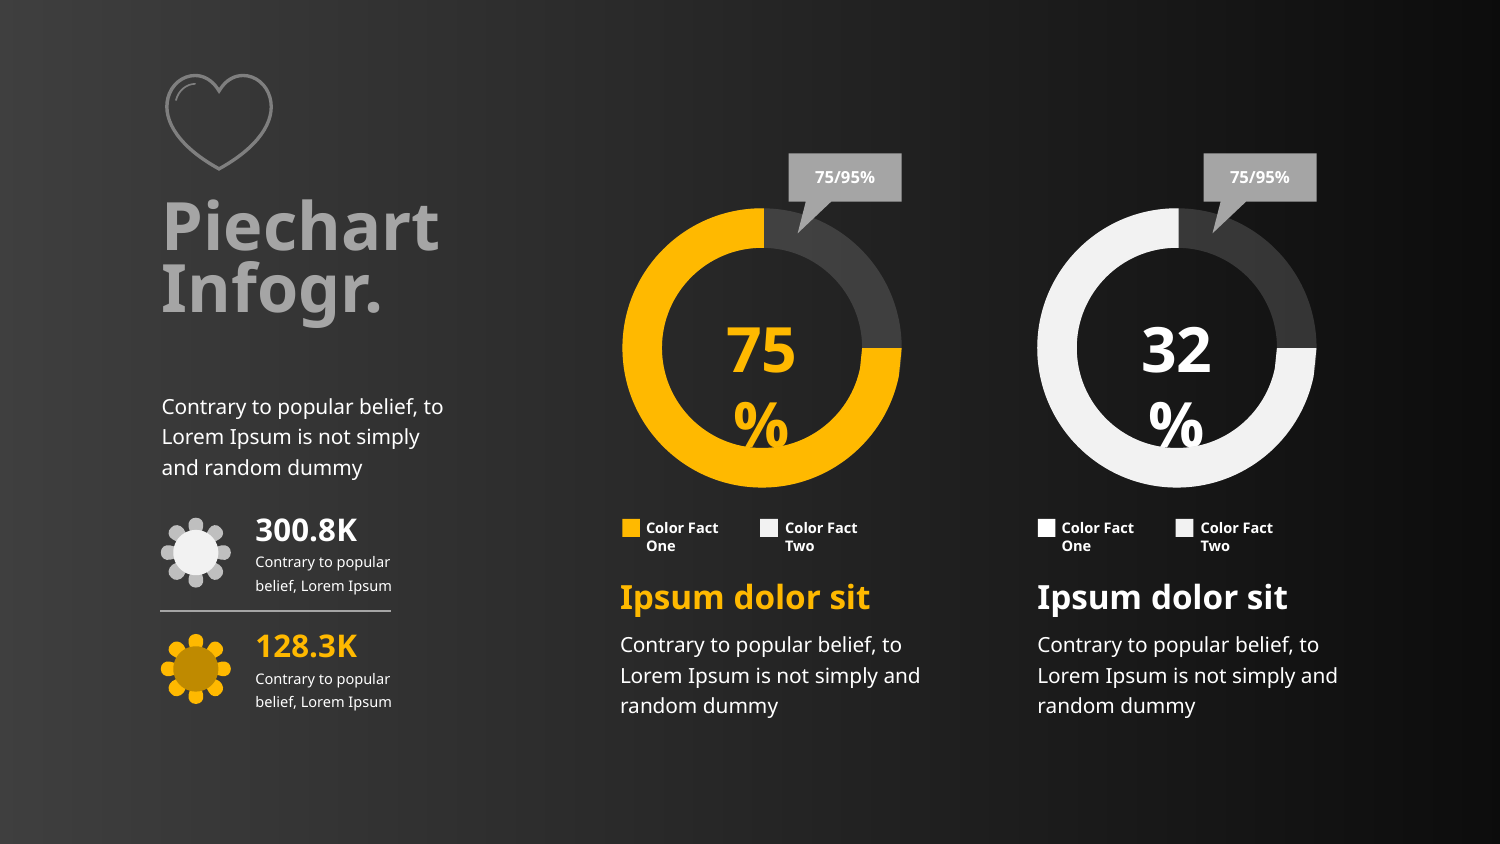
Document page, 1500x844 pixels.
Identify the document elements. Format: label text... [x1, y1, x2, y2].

text_box Ipsum dolor sit [1026, 570, 1305, 620]
text_box [0, 0, 1500, 844]
text_box Contrary to popular belief, Lorem Ipsum [244, 541, 424, 592]
text_box Contrary to popular belief, to Lorem Ipsum is not simply and random dummy [1026, 620, 1353, 708]
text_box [1037, 153, 1317, 488]
text_box Contrary to popular belief, Lorem Ipsum [244, 658, 424, 708]
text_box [622, 153, 902, 488]
text_box 300.8K [244, 504, 377, 541]
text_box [160, 517, 232, 588]
text_box Ipsum dolor sit [608, 570, 888, 620]
text_box Piechart Infogr. [150, 194, 617, 313]
text_box Contrary to popular belief, to Lorem Ipsum is not simply and random dummy [150, 381, 467, 470]
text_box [160, 633, 232, 705]
text_box [165, 73, 273, 171]
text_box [622, 513, 902, 543]
text_box Contrary to popular belief, to Lorem Ipsum is not simply and random dummy [608, 620, 935, 708]
text_box 128.3K [244, 621, 377, 658]
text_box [1037, 513, 1317, 543]
